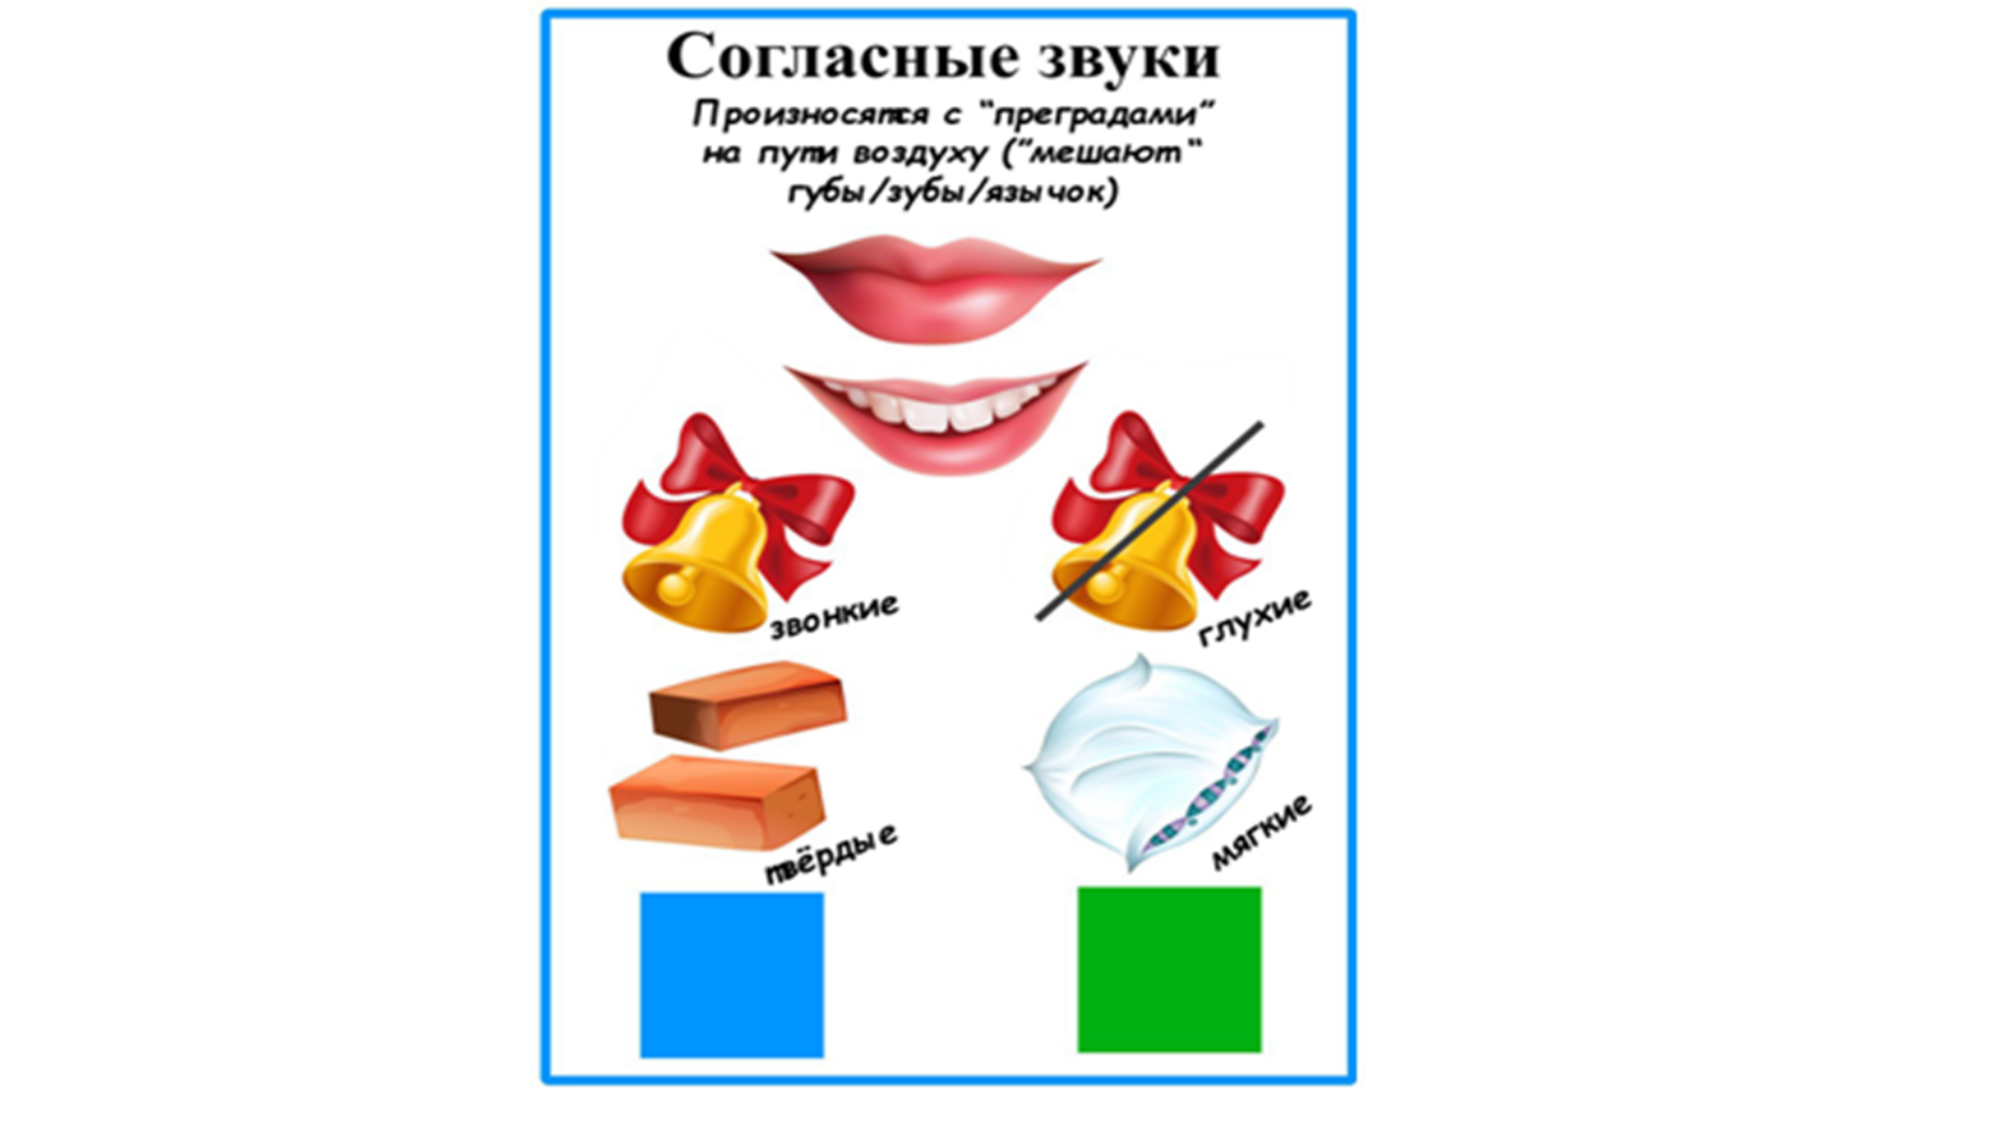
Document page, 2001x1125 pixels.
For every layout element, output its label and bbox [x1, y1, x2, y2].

list [455, 0, 1372, 1094]
